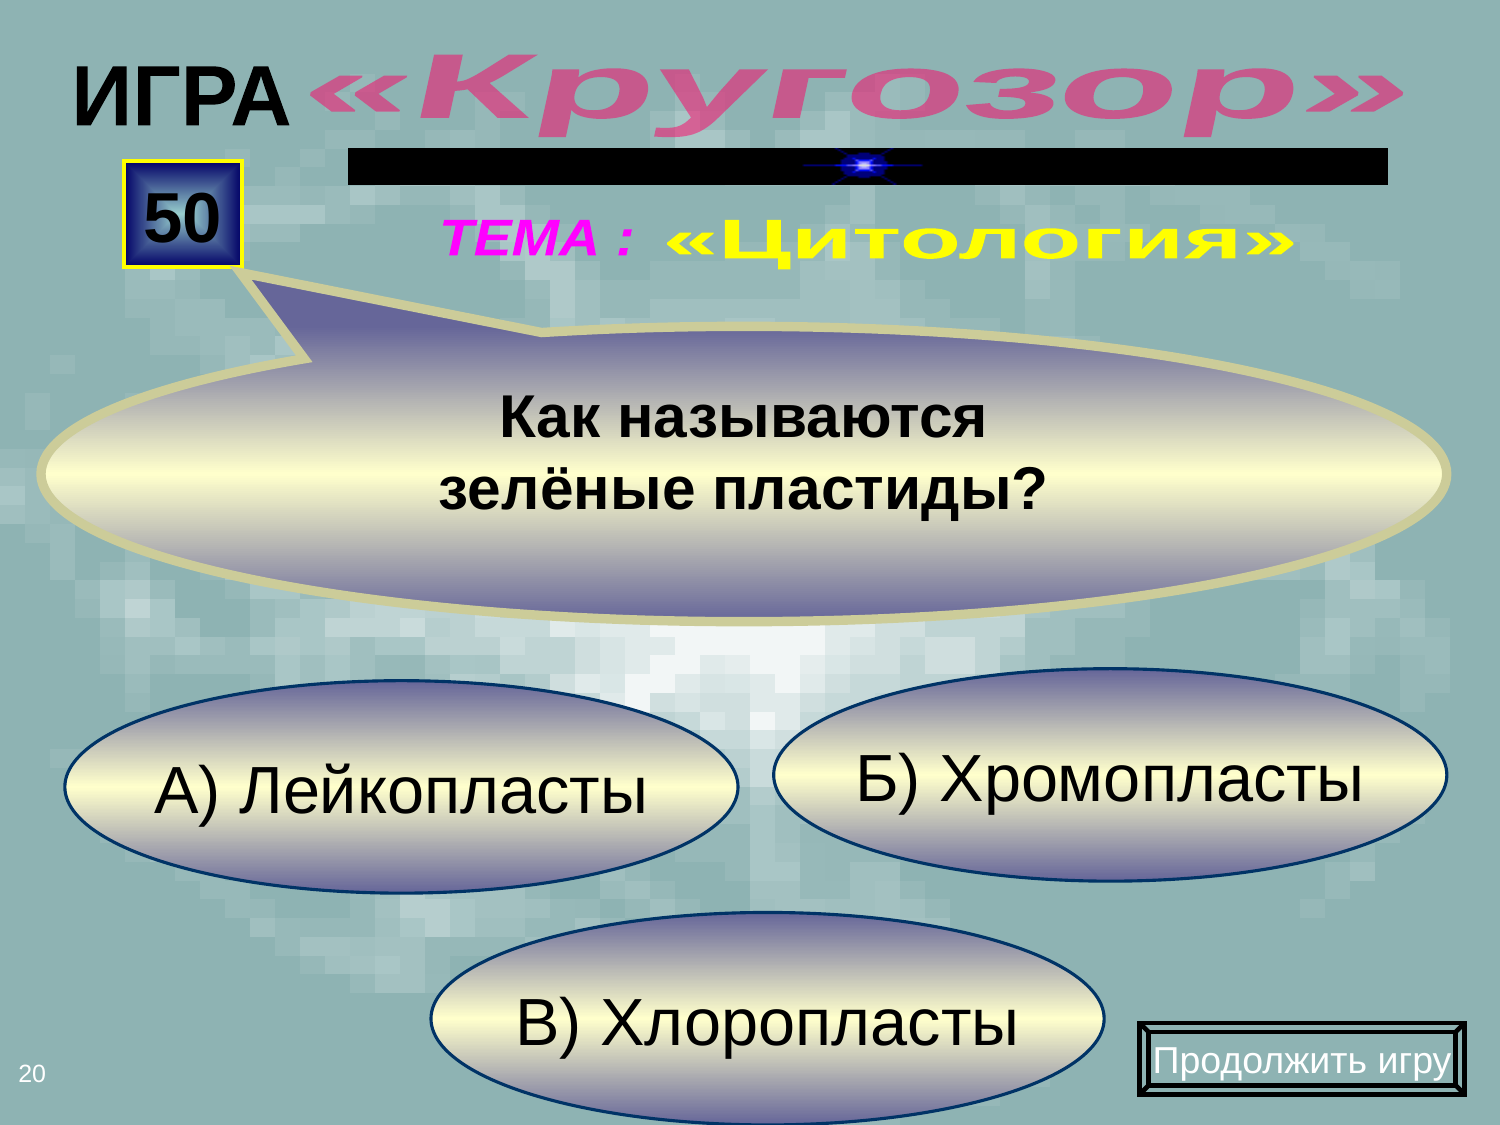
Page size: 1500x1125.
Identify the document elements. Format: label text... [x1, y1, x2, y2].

text_box Продолжить игру [1139, 1023, 1465, 1095]
picture [348, 148, 1388, 185]
text_box А) Лейкопласты [64, 680, 739, 894]
text_box В) Н. И. Вавилов [1140, 1024, 1148, 1094]
text_box ИГРА [1142, 1024, 1462, 1031]
text_box 50 [123, 160, 243, 268]
text_box Б) Хромопласты [773, 668, 1447, 882]
text_box 20 [0, 1049, 65, 1109]
text_box В) Хлоропласты [430, 912, 1105, 1125]
text_box Как называются зелёные пластиды? [40, 272, 1447, 622]
